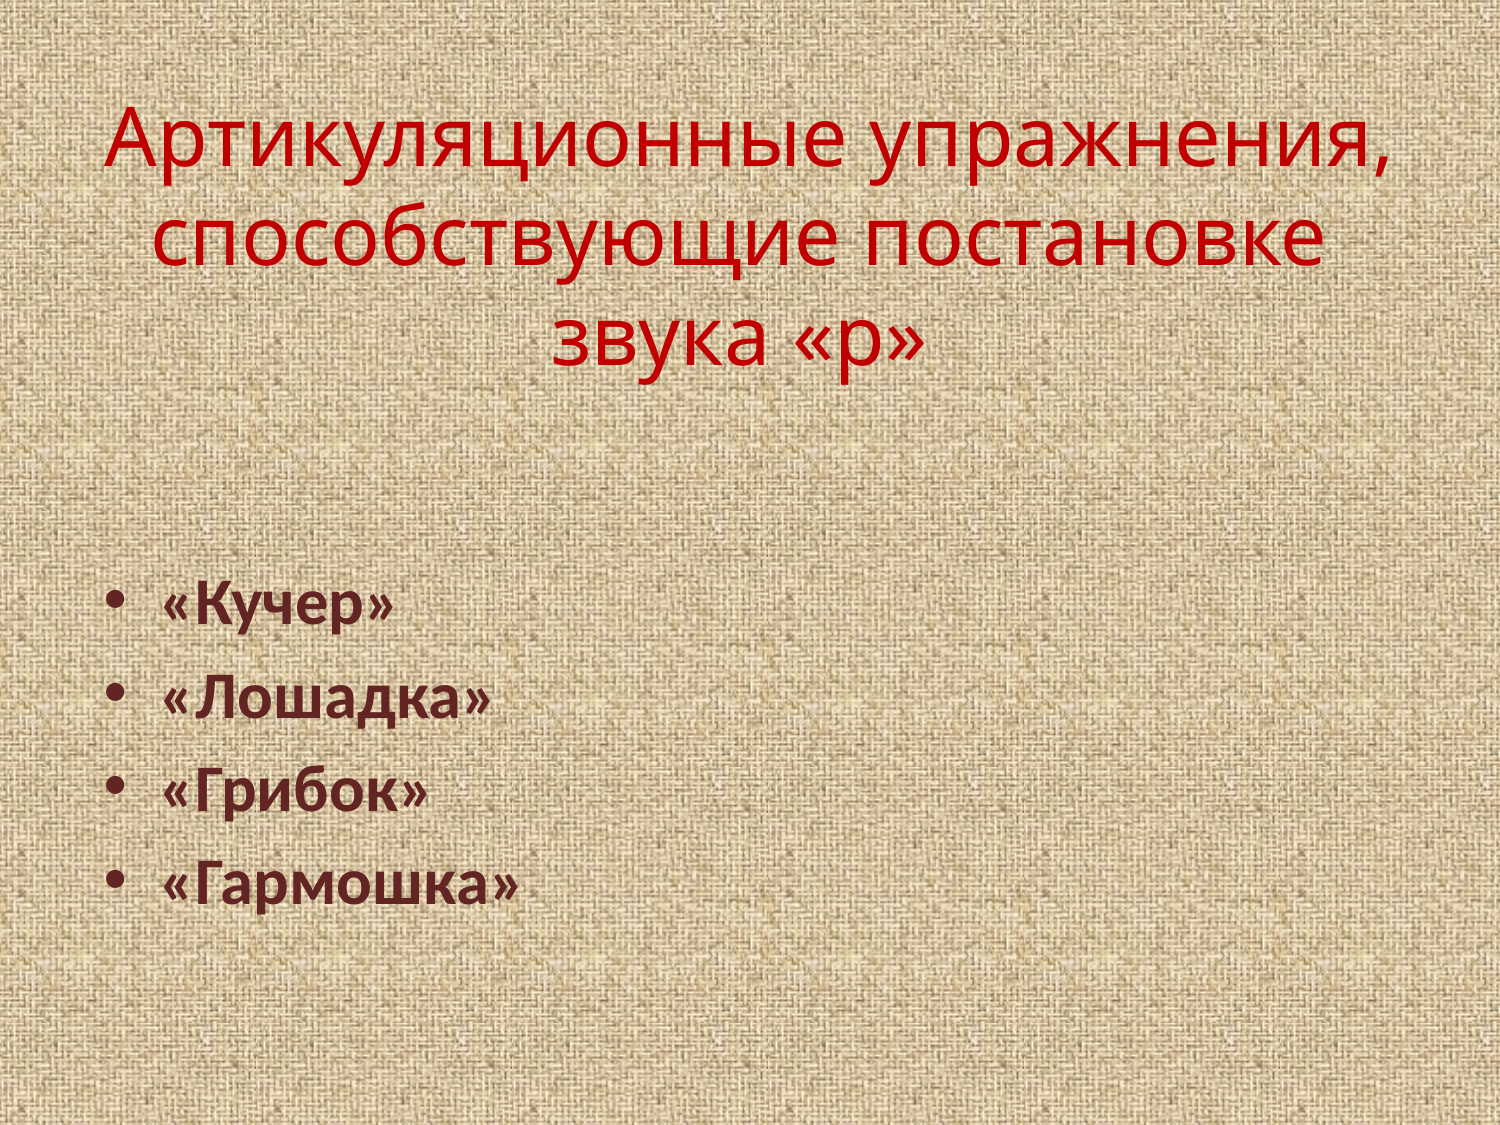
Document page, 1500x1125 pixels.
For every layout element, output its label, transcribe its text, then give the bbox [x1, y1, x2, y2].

title Артикуляционные упражнения, способствующие постановке звука «р» [75, 45, 1425, 421]
list «Кучер» «Лошадка» «Грибок» «Гармошка» [88, 550, 1425, 1005]
